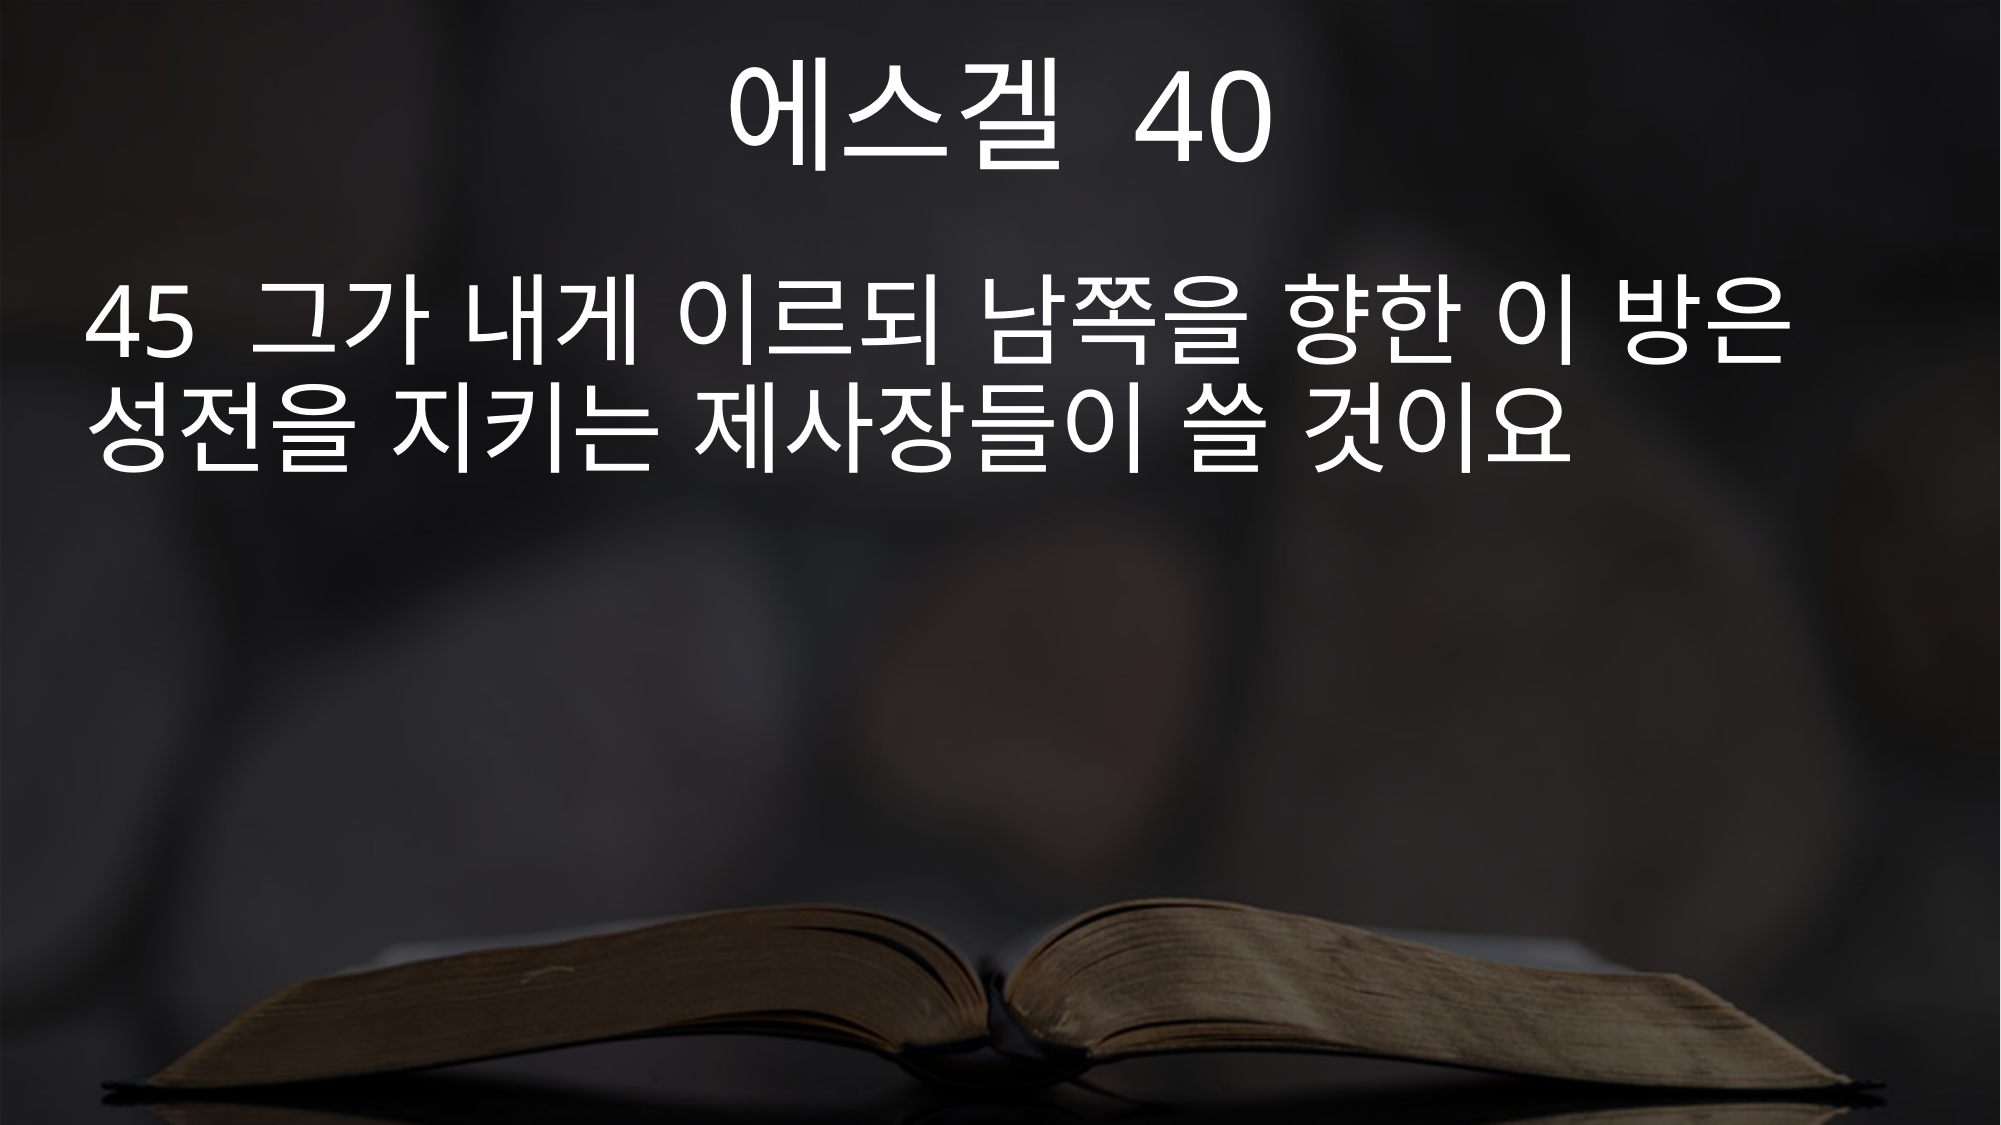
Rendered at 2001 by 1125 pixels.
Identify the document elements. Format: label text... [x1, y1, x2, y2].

list 45 그가 내게 이르되 남쪽을 향한 이 방은 성전을 지키는 제사장들이 쓸 것이요 [69, 263, 1953, 423]
picture [0, 0, 2001, 1125]
footer 에스겔 40 [0, 32, 2000, 192]
